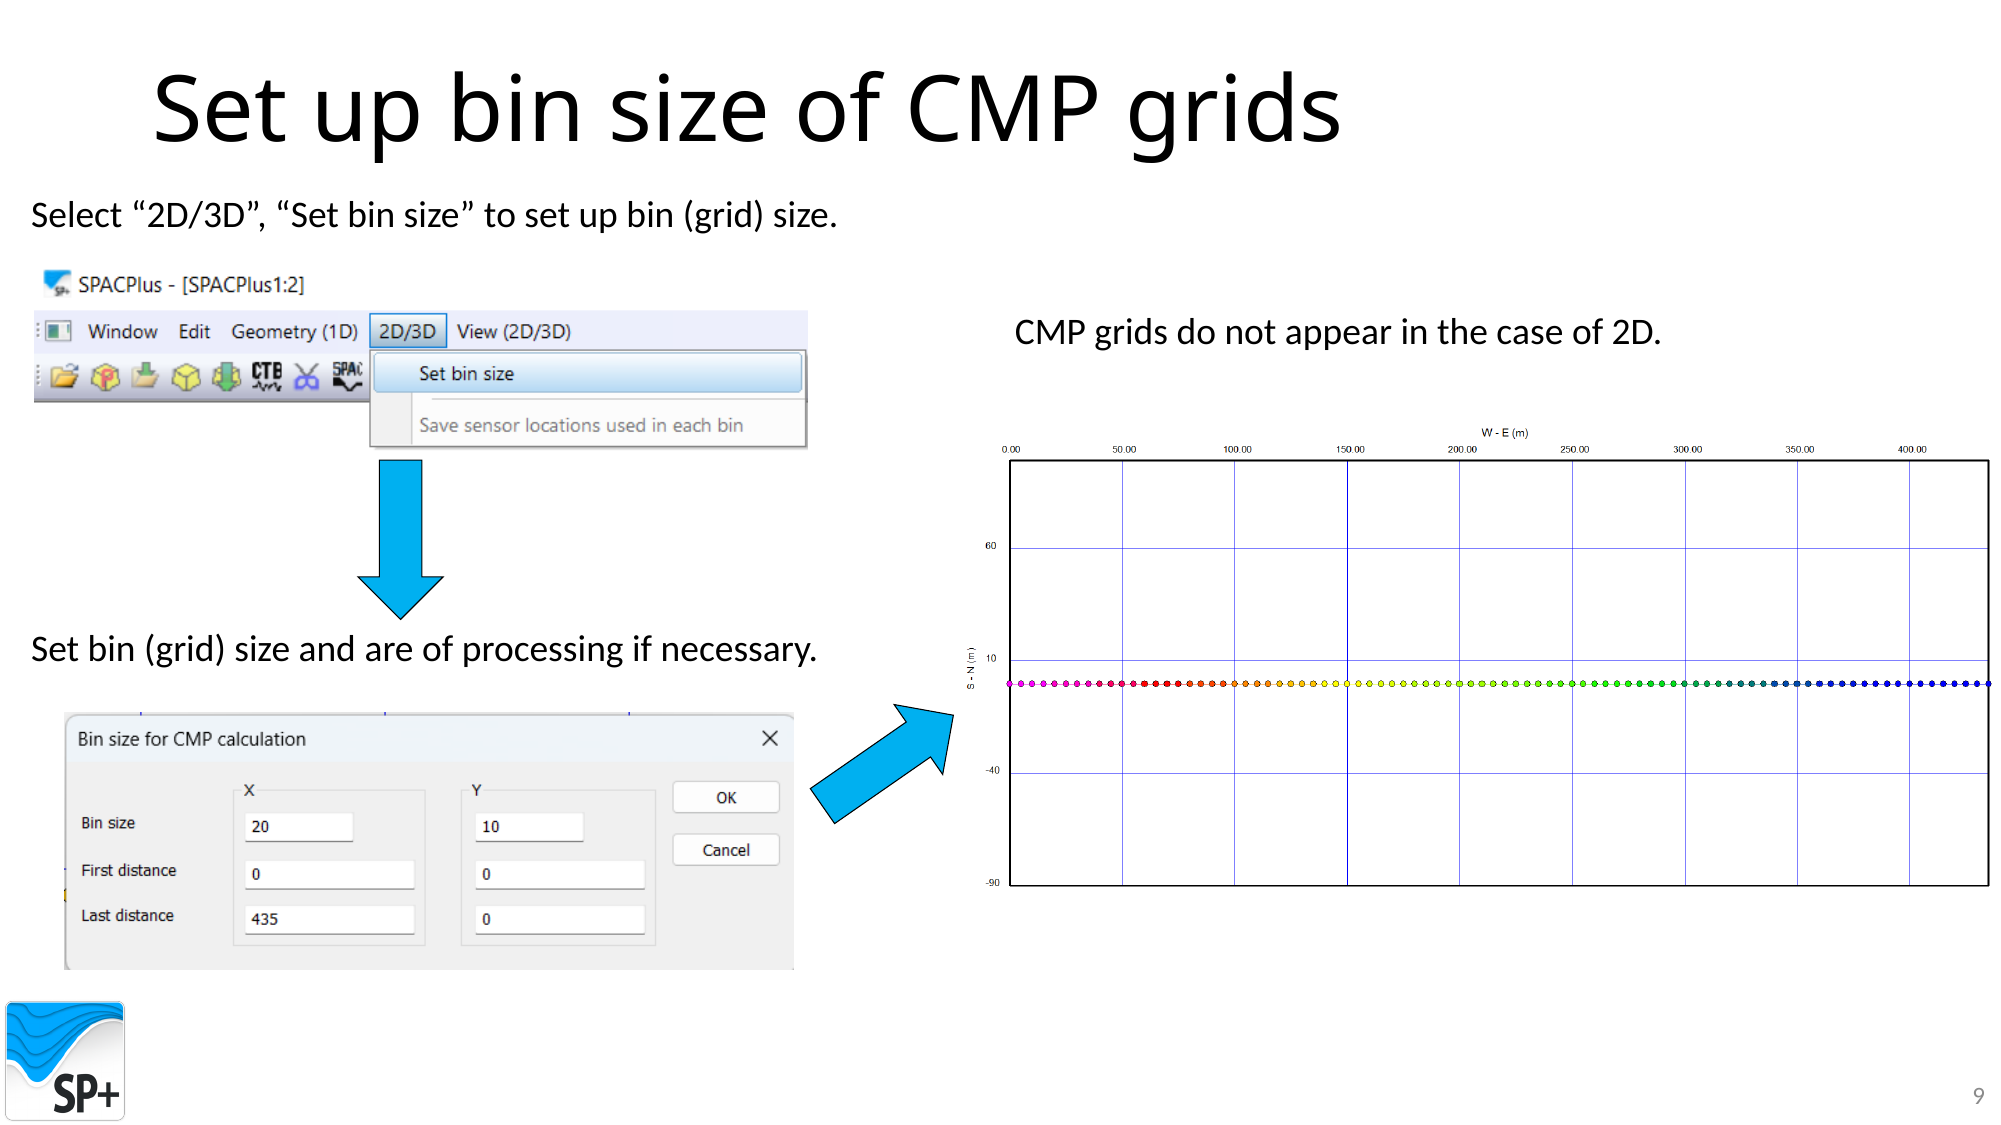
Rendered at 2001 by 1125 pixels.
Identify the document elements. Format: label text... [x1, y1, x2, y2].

picture [34, 263, 808, 453]
slide_number 9 [1550, 1065, 2000, 1125]
text_box CMP grids do not appear in the case of 2D. [999, 299, 1720, 360]
picture [64, 712, 794, 970]
text_box Select “2D/3D”, “Set bin size” to set up bin (grid) size. [16, 182, 899, 243]
text_box [809, 703, 955, 825]
picture [3, 999, 126, 1122]
title Set up bin size of CMP grids [137, 3, 1863, 221]
text_box [356, 459, 445, 616]
text_box Set bin (grid) size and are of processing if necessary. [16, 616, 899, 677]
picture [959, 423, 2000, 896]
